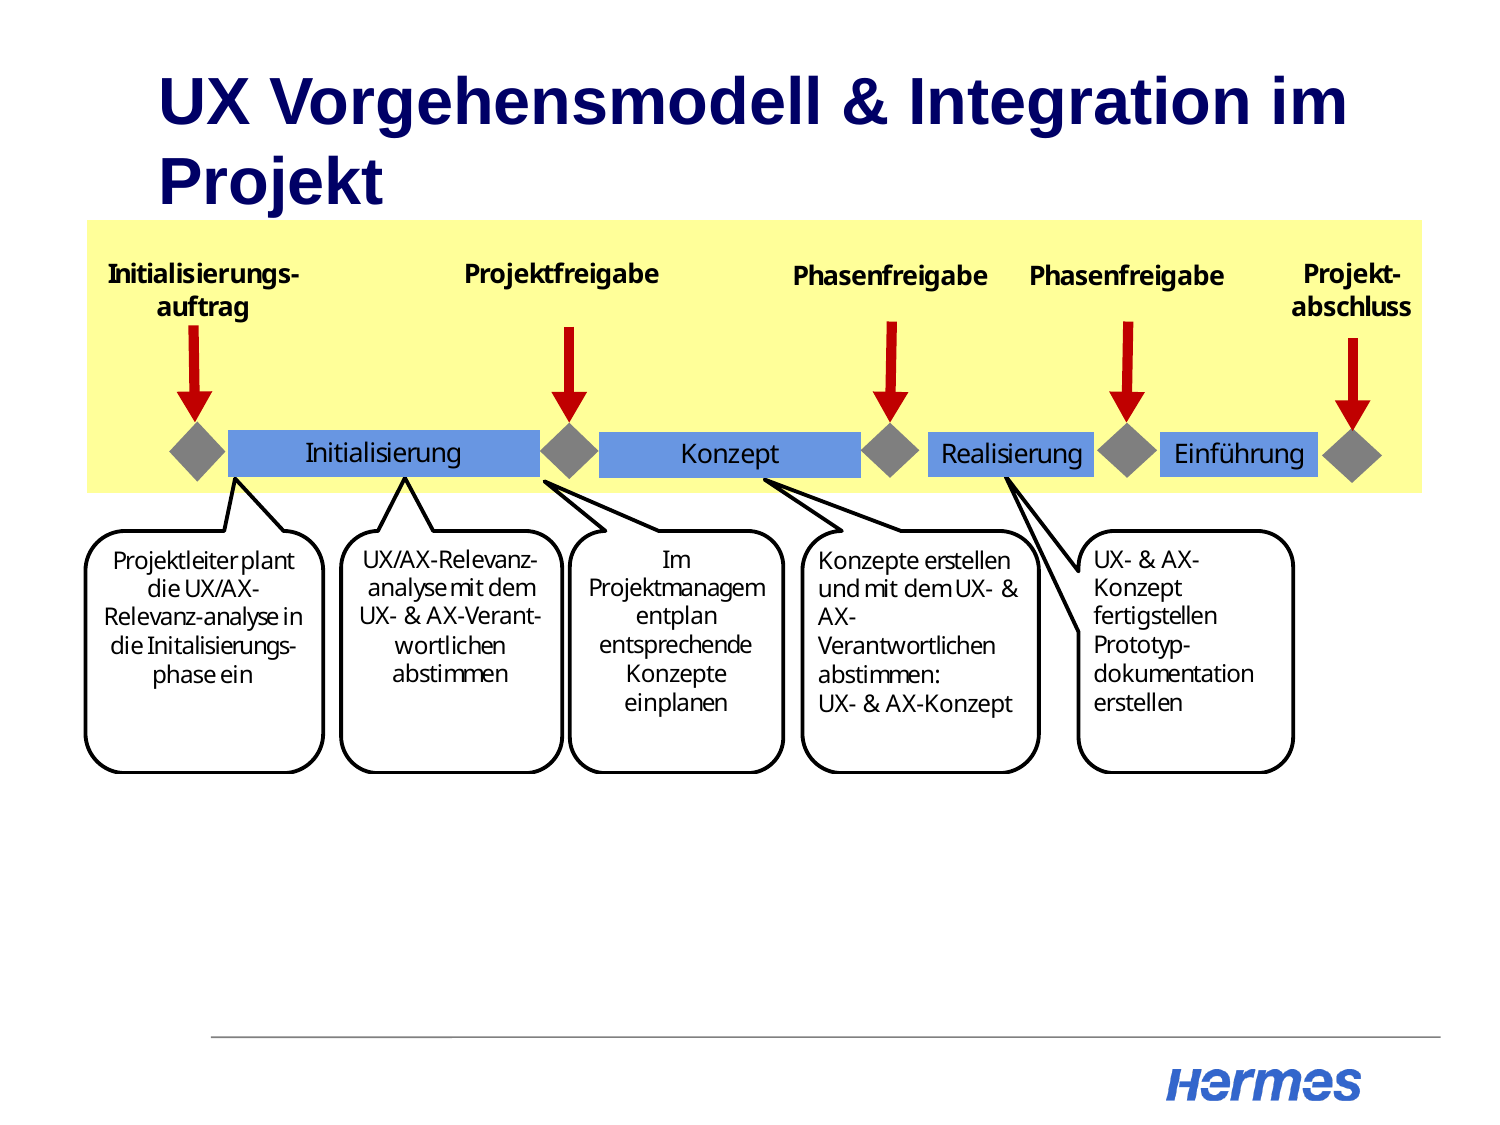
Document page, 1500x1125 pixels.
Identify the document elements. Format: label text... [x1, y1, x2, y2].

picture [1166, 1069, 1361, 1101]
title UX Vorgehensmodell & Integration im Projekt [157, 57, 1450, 218]
picture [83, 220, 1465, 774]
